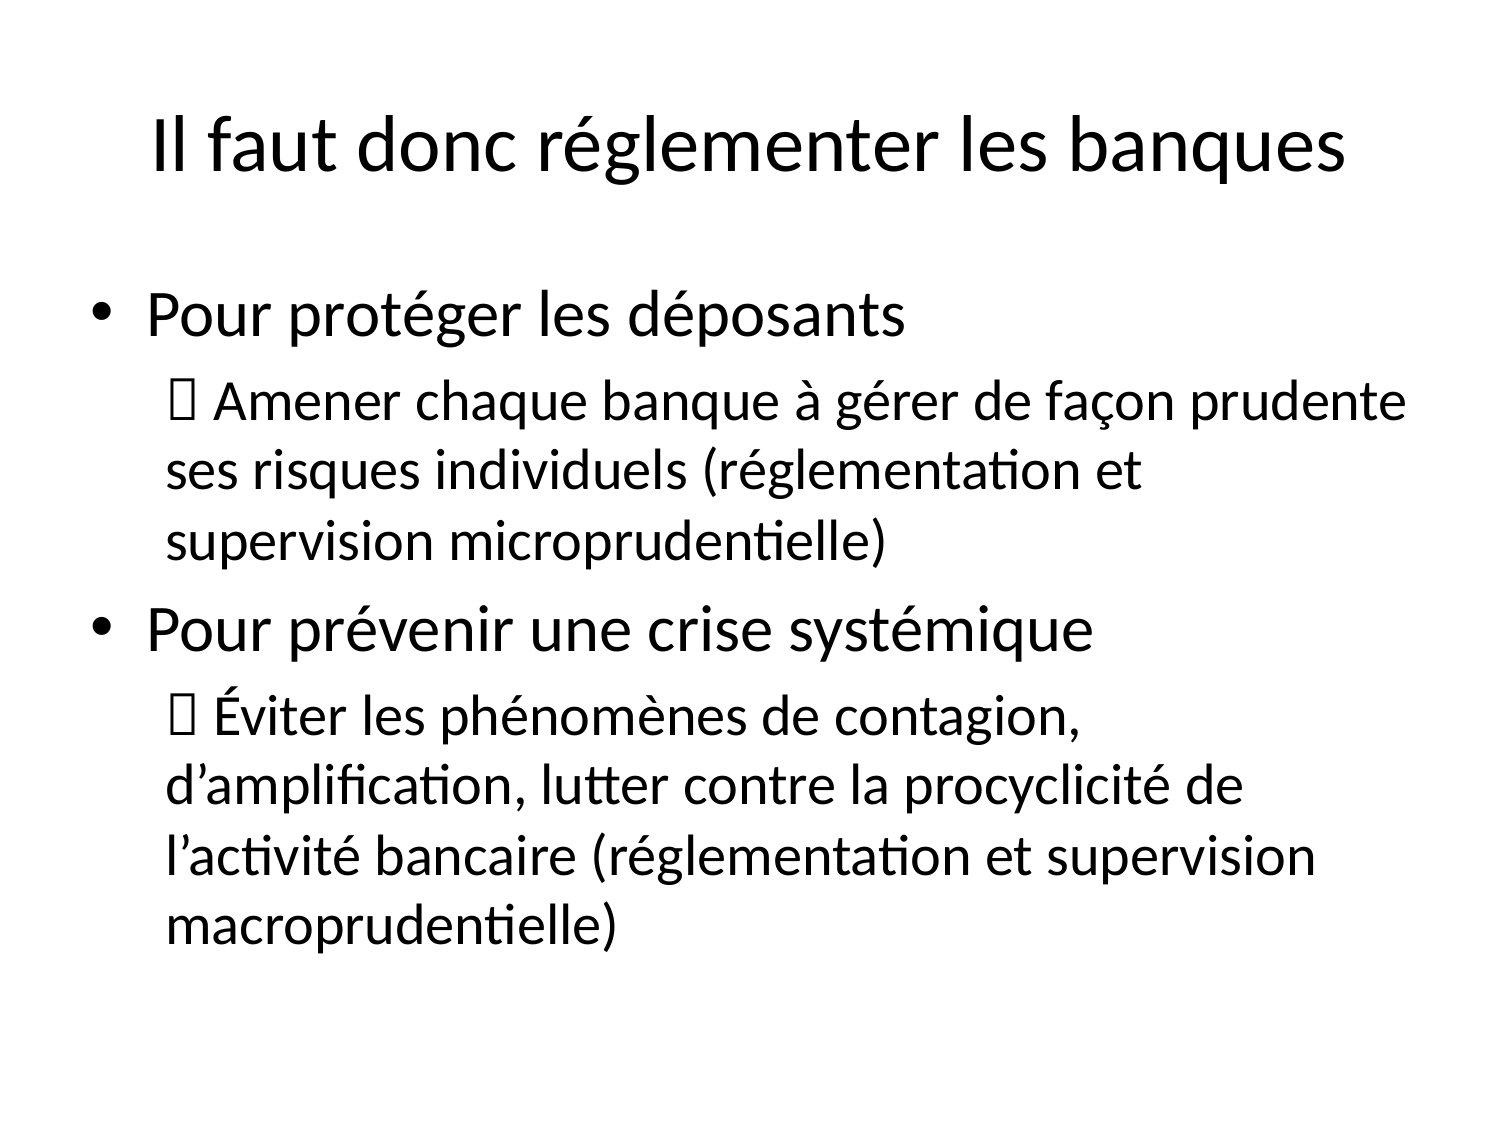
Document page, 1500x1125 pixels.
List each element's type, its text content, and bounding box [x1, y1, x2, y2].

list Pour protéger les déposants  Amener chaque banque à gérer de façon prudente ses risques individuels (réglementation et supervision microprudentielle) Pour prévenir une crise systémique  Éviter les phénomènes de contagion, d’amplification, lutter contre la procyclicité de l’activité bancaire (réglementation et supervision macroprudentielle) [75, 262, 1425, 1005]
title Il faut donc réglementer les banques [75, 45, 1425, 233]
